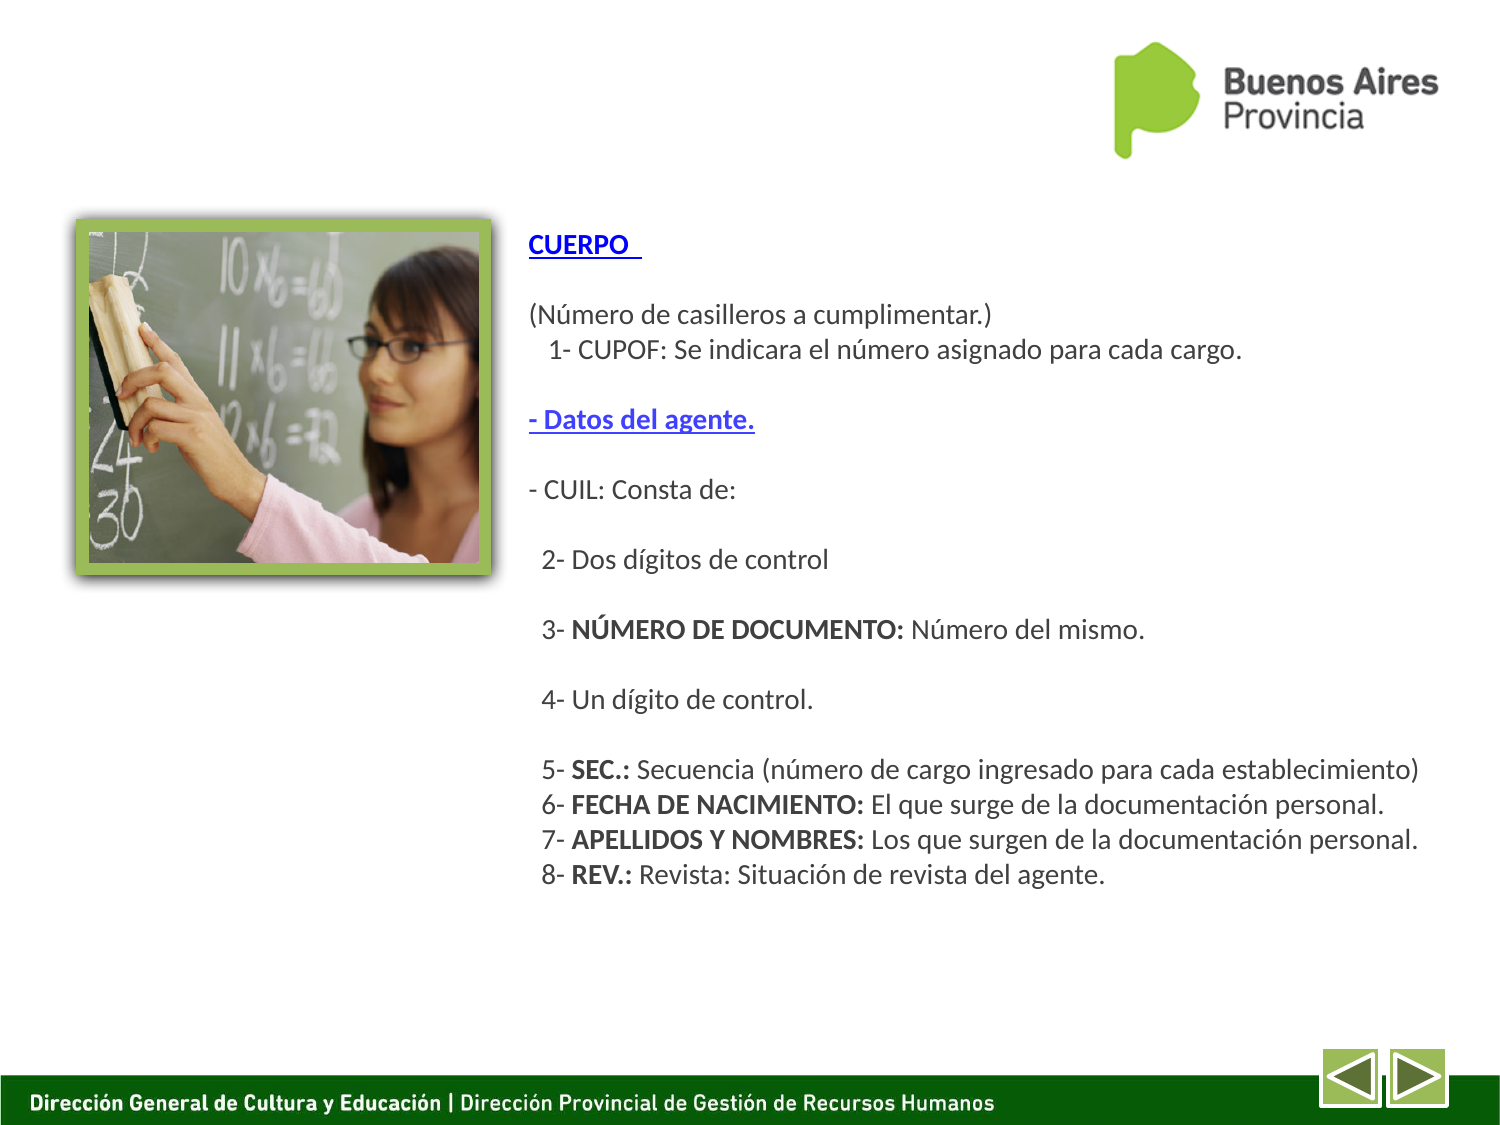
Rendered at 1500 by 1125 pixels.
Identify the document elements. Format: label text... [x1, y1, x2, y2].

picture [0, 1074, 1500, 1125]
text_box [1319, 1045, 1382, 1072]
text_box [1386, 1045, 1449, 1072]
picture [88, 231, 479, 563]
picture [1104, 30, 1448, 169]
text_box CUERPO (Número de casilleros a cumplimentar.) 1- CUPOF: Se indicara el número asignado para cada cargo. - Datos del agente. - CUIL: Consta de: 2- Dos dígitos de control 3- NÚMERO DE DOCUMENTO: Número del mismo. 4- Un dígito de control. 5- SEC.: Secuencia (número de cargo ingresado para cada establecimiento) 6- FECHA DE NACIMIENTO: El que surge de la documentación personal. 7- APELLIDOS Y NOMBRES: Los que surgen de la documentación personal. 8- REV.: Revista: Situación de revista del agente. [513, 218, 1459, 898]
